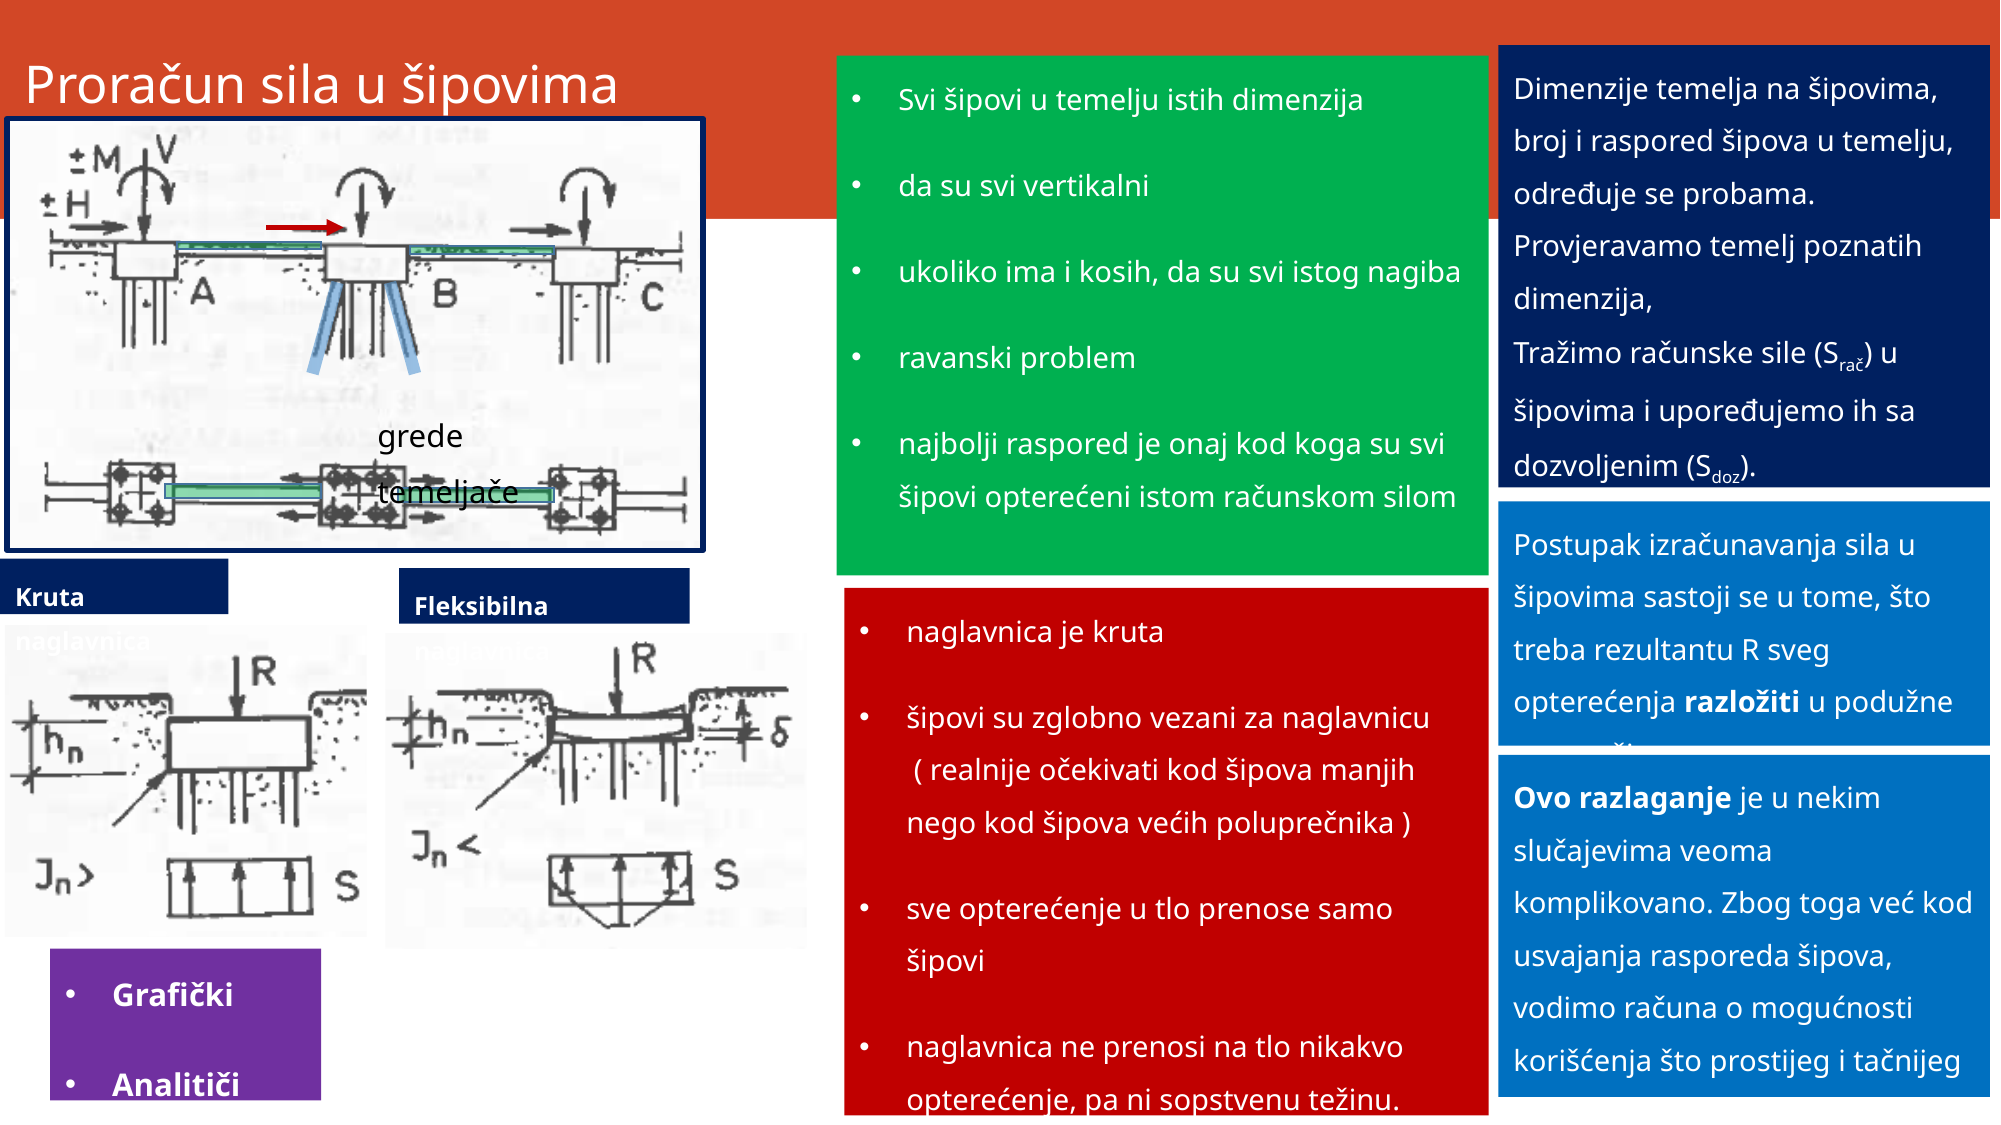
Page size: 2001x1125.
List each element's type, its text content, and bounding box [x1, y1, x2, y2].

picture [9, 121, 701, 548]
text_box Postupak izračunavanja sila u šipovima sastoji se u tome, što treba rezultantu R sveg opterećenja razložiti u podužne pravce šipova. [1498, 501, 1990, 746]
text_box Fleksibilna naglavnica [399, 568, 690, 624]
text_box Svi šipovi u temelju istih dimenzija da su svi vertikalni ukoliko ima i kosih, da su svi istog nagiba ravanski problem najbolji raspored je onaj kod koga su svi šipovi opterećeni istom računskom silom [836, 55, 1489, 576]
text_box naglavnica je kruta šipovi su zglobno vezani za naglavnicu ( realnije očekivati kod šipova manjih nego kod šipova većih poluprečnika ) sve opterećenje u tlo prenose samo šipovi naglavnica ne prenosi na tlo nikakvo opterećenje, pa ni sopstvenu težinu. [844, 587, 1489, 1116]
picture [385, 633, 807, 949]
text_box Grafički Analitiči [50, 948, 322, 1101]
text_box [312, 282, 338, 374]
text_box Ovo razlaganje je u nekim slučajevima veoma komplikovano. Zbog toga već kod usvajanja rasporeda šipova, vodimo računa o mogućnosti korišćenja što prostijeg i tačnijeg proračuna. [1498, 754, 1990, 1097]
picture [4, 625, 367, 937]
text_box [389, 282, 415, 374]
text_box Kruta naglavnica [0, 558, 229, 615]
title Proračun sila u šipovima [9, 18, 1330, 122]
text_box Dimenzije temelja na šipovima, broj i raspored šipova u temelju, određuje se probama. Provjeravamo temelj poznatih dimenzija, Tražimo računske sile (Srač) u šipovima i upoređujemo ih sa dozvoljenim (Sdoz). [1498, 45, 1990, 488]
